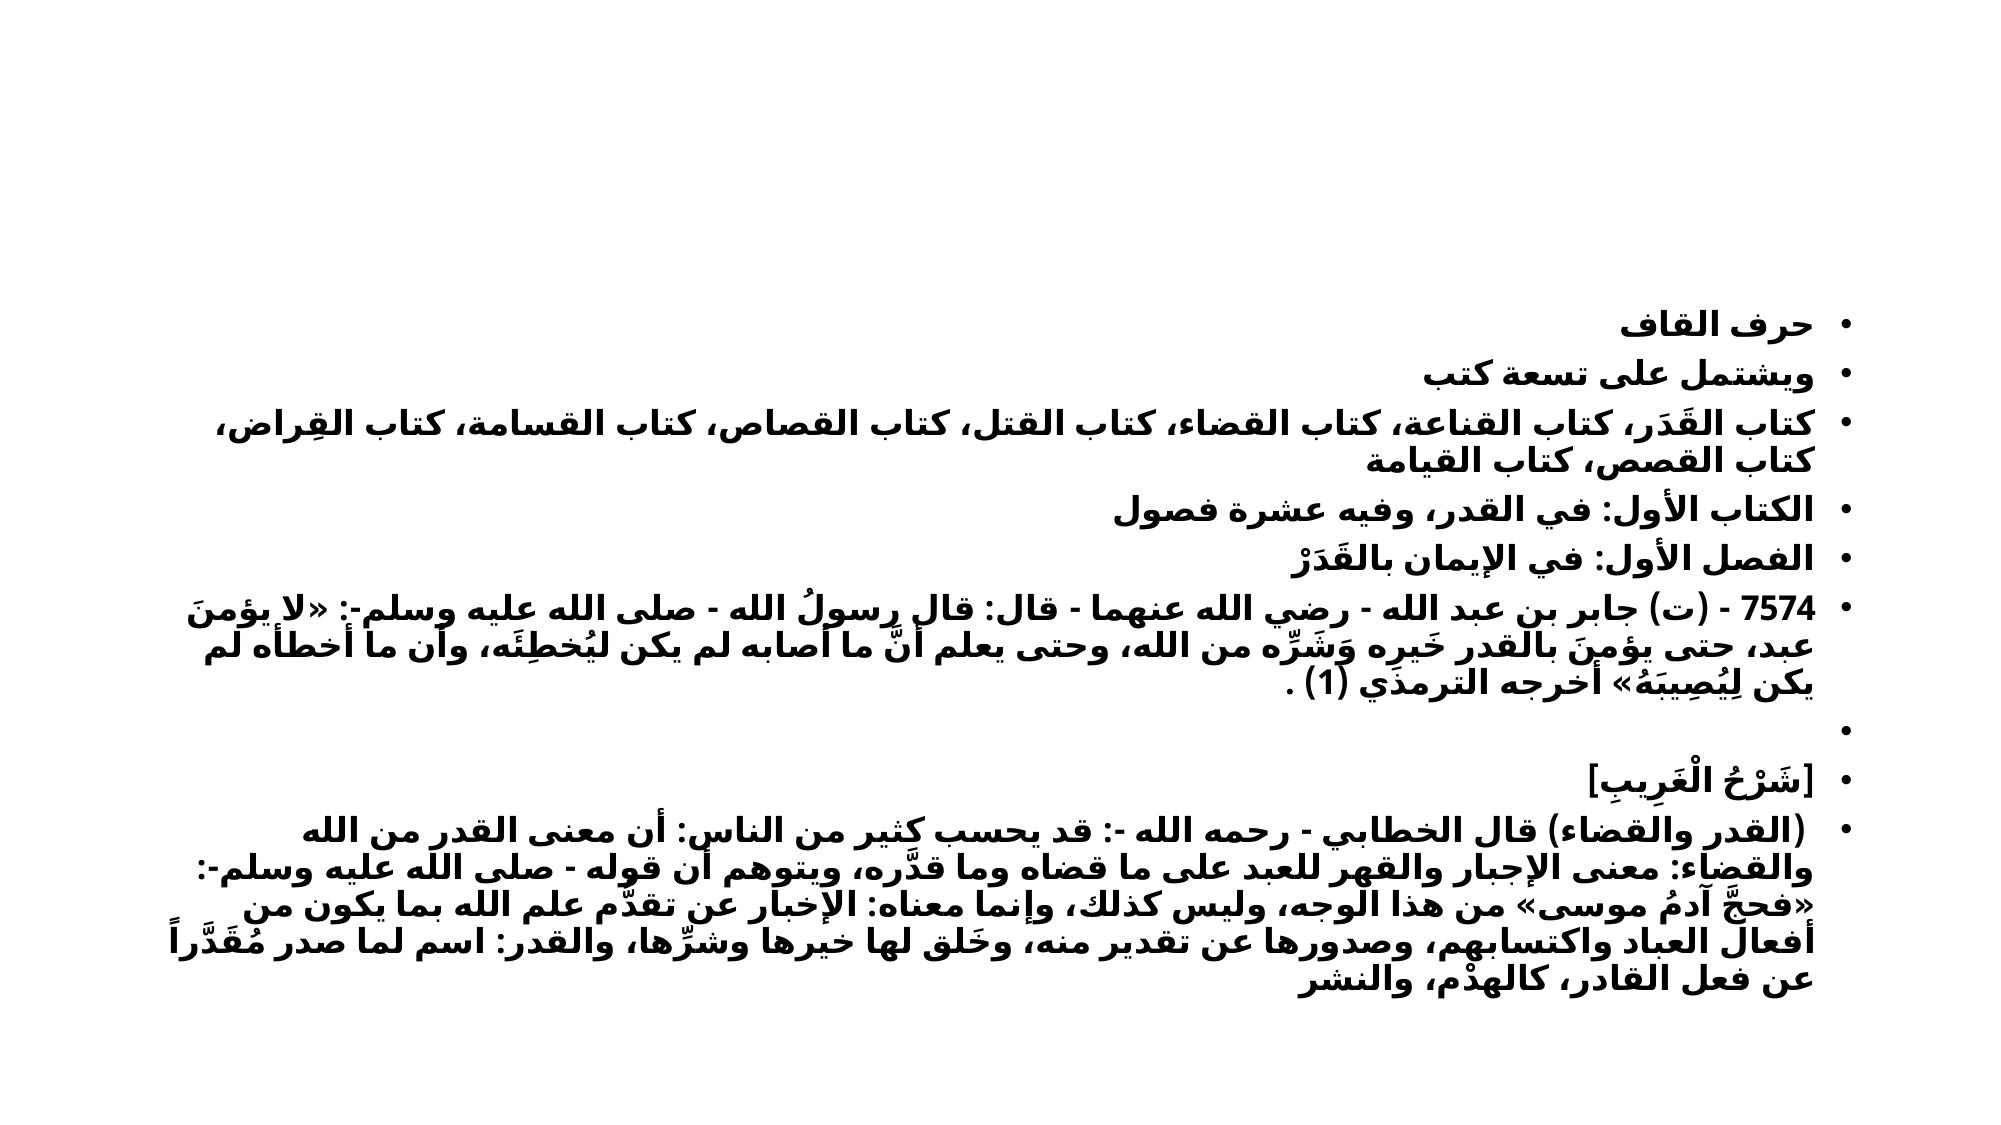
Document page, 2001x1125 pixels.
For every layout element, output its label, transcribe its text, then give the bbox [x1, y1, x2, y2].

list حرف القاف ويشتمل على تسعة كتب كتاب القَدَر، كتاب القناعة، كتاب القضاء، كتاب القتل، كتاب القصاص، كتاب القسامة، كتاب القِراض، كتاب القصص، كتاب القيامة الكتاب الأول: في القدر، وفيه عشرة فصول الفصل الأول: في الإيمان بالقَدَرْ 7574 - (ت) جابر بن عبد الله - رضي الله عنهما - قال: قال رسولُ الله - صلى الله عليه وسلم-: «لا يؤمنَ عبد، حتى يؤمنَ بالقدر خَيرِه وَشَرِّه من الله، وحتى يعلم أنَّ ما أصابه لم يكن ليُخطِئَه، وأن ما أخطأه لم يكن لِيُصِيبَهُ» أخرجه الترمذي (1) . [شَرْحُ الْغَرِيبِ] (القدر والقضاء) قال الخطابي - رحمه الله -: قد يحسب كثير من الناس: أن معنى القدر من الله والقضاء: معنى الإجبار والقهر للعبد على ما قضاه وما قدَّره، ويتوهم أن قوله - صلى الله عليه وسلم-: «فحجَّ آدمُ موسى» من هذا الوجه، وليس كذلك، وإنما معناه: الإخبار عن تقدُّم علم الله بما يكون من أفعال العباد واكتسابهم، وصدورها عن تقدير منه، وخَلق لها خيرها وشرِّها، والقدر: اسم لما صدر مُقَدَّراً عن فعل القادر، كالهدْم، والنشر [137, 299, 1863, 1014]
